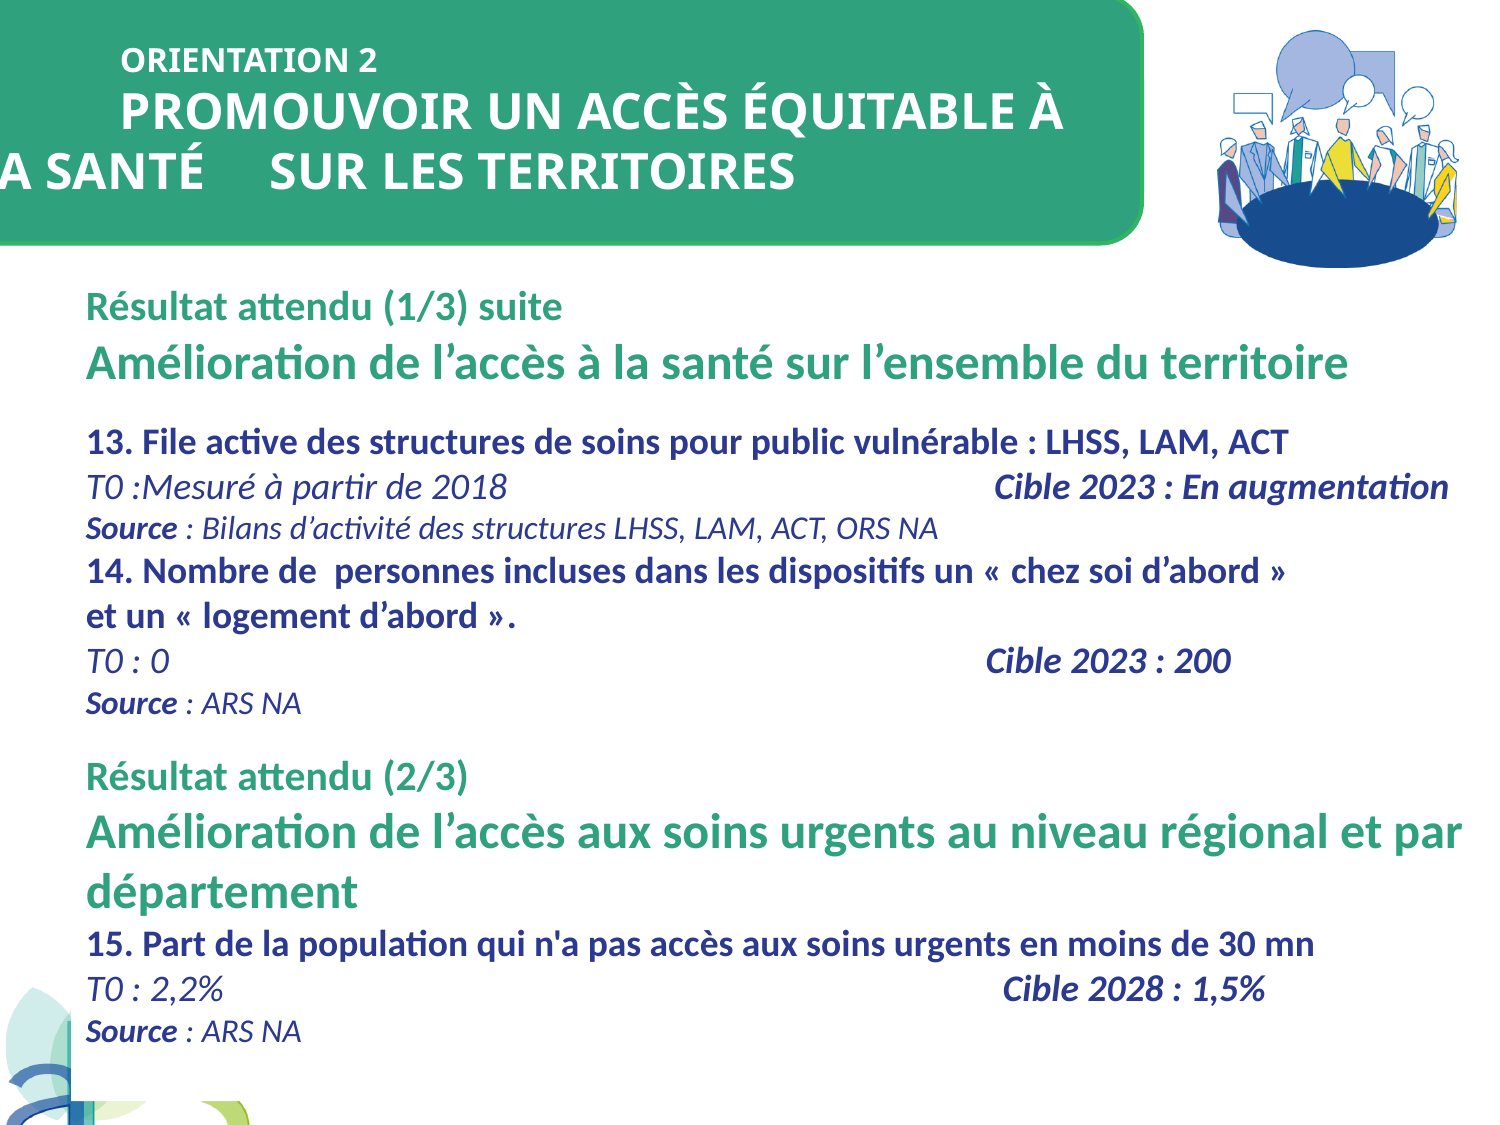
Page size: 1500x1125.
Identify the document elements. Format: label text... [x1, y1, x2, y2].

text_box [0, 0, 1145, 246]
text_box ORIENTATION 2 Promouvoir un accès équitable à la santé sur les territoires [0, 25, 1113, 214]
picture [1217, 30, 1459, 255]
picture [5, 987, 250, 1125]
text_box Résultat attendu (1/3) suite Amélioration de l’accès à la santé sur l’ensemble du territoire 13. File active des structures de soins pour public vulnérable : LHSS, LAM, ACT T0 :Mesuré à partir de 2018 Cible 2023 : En augmentation Source : Bilans d’activité des structures LHSS, LAM, ACT, ORS NA 14. Nombre de personnes incluses dans les dispositifs un « chez soi d’abord » et un « logement d’abord ». T0 : 0 Cible 2023 : 200 Source : ARS NA Résultat attendu (2/3) Amélioration de l’accès aux soins urgents au niveau régional et par département 15. Part de la population qui n'a pas accès aux soins urgents en moins de 30 mn T0 : 2,2% Cible 2028 : 1,5% Source : ARS NA [71, 271, 1500, 1102]
text_box [64, 255, 1468, 326]
